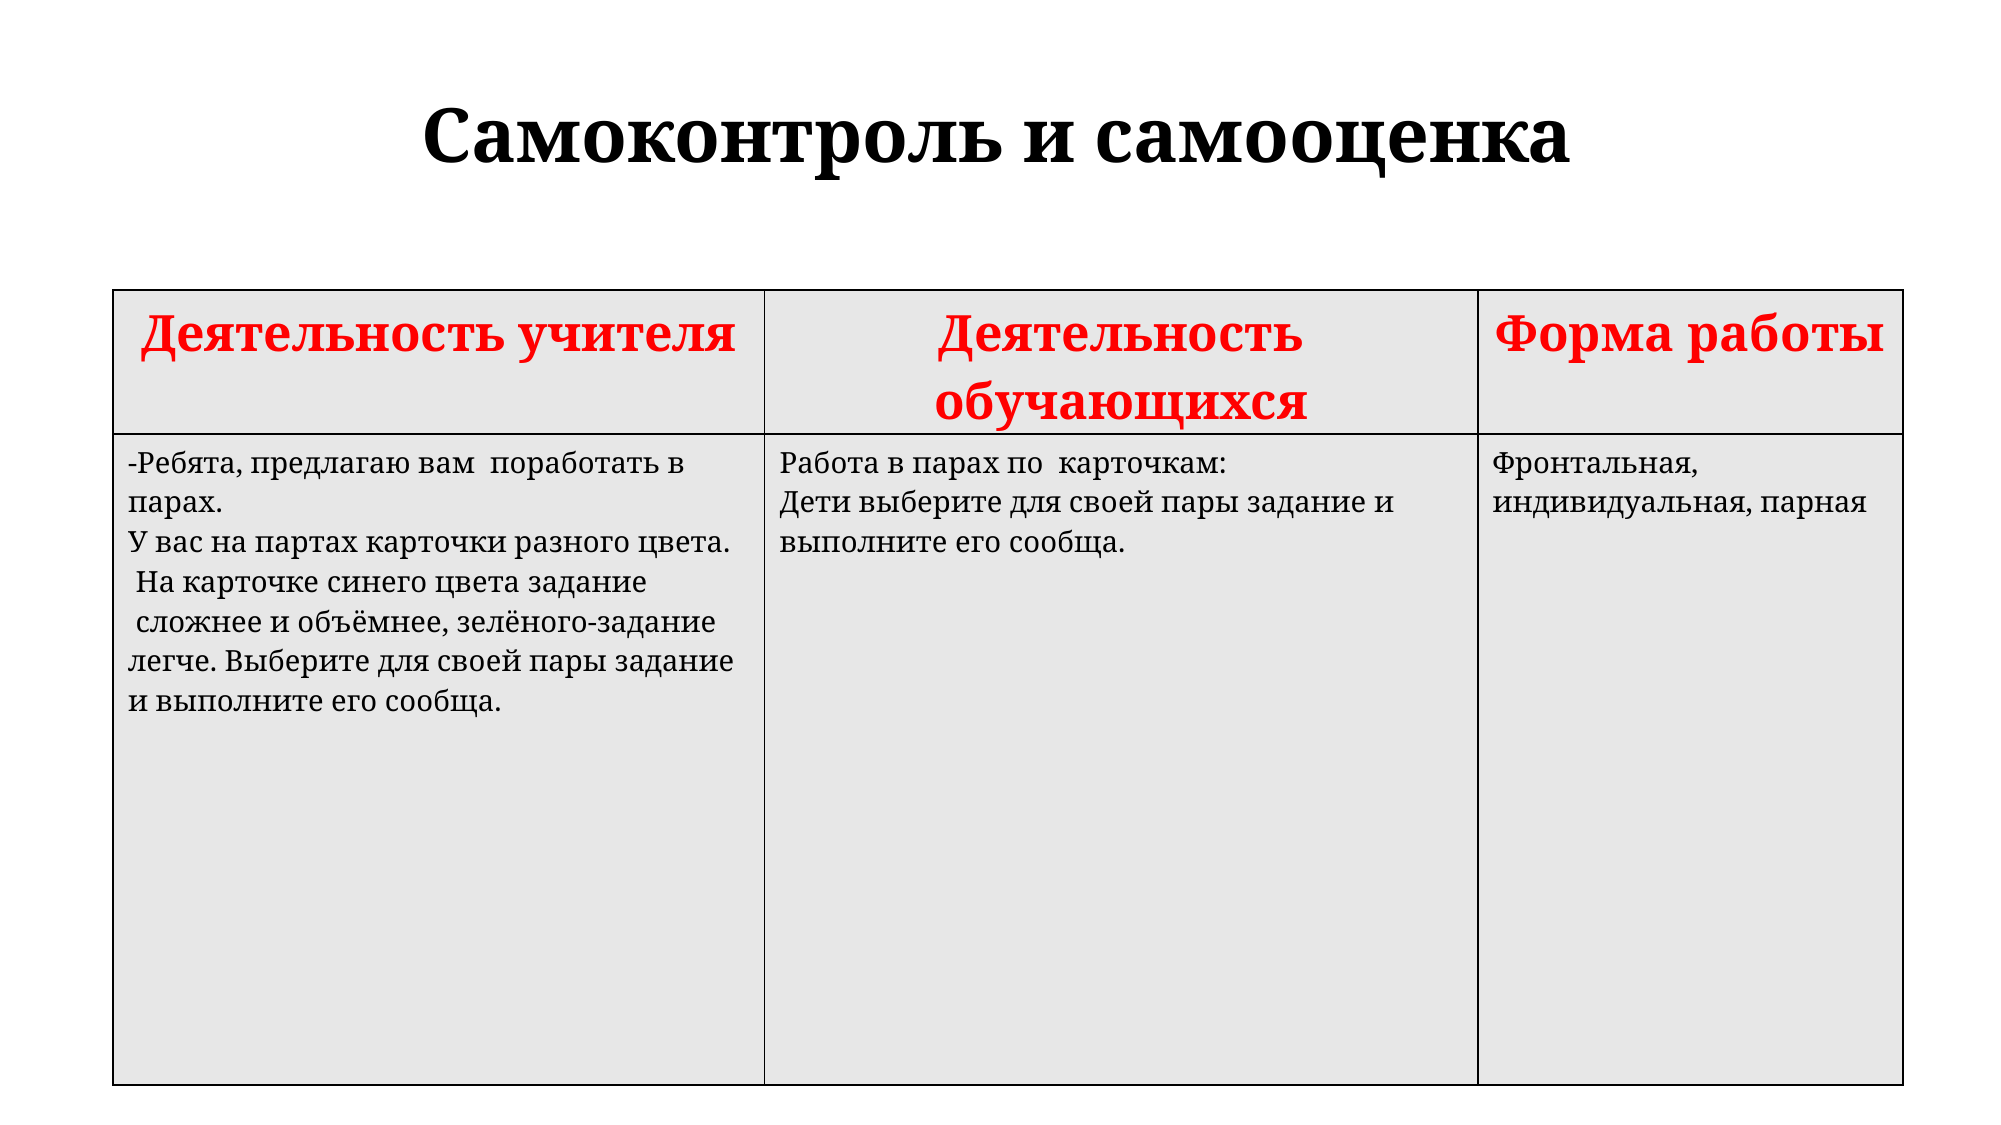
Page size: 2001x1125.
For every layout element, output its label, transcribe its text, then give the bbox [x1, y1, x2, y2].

table_cell -Ребята, предлагаю вам поработать в парах. У вас на партах карточки разного цвета. На карточке синего цвета задание сложнее и объёмнее, зелёного-задание легче. Выберите для своей пары задание и выполните его сообща. [114, 435, 764, 1084]
text_box Самоконтроль и самооценка [241, 79, 1755, 275]
table_cell Работа в парах по карточкам: Дети выберите для своей пары задание и выполните его сообща. [765, 435, 1477, 1084]
table_header Форма работы [1479, 291, 1902, 433]
table_header Деятельность учителя [114, 291, 764, 433]
table_cell Фронтальная, индивидуальная, парная [1479, 435, 1902, 1084]
table_header Деятельность обучающихся [765, 291, 1477, 433]
